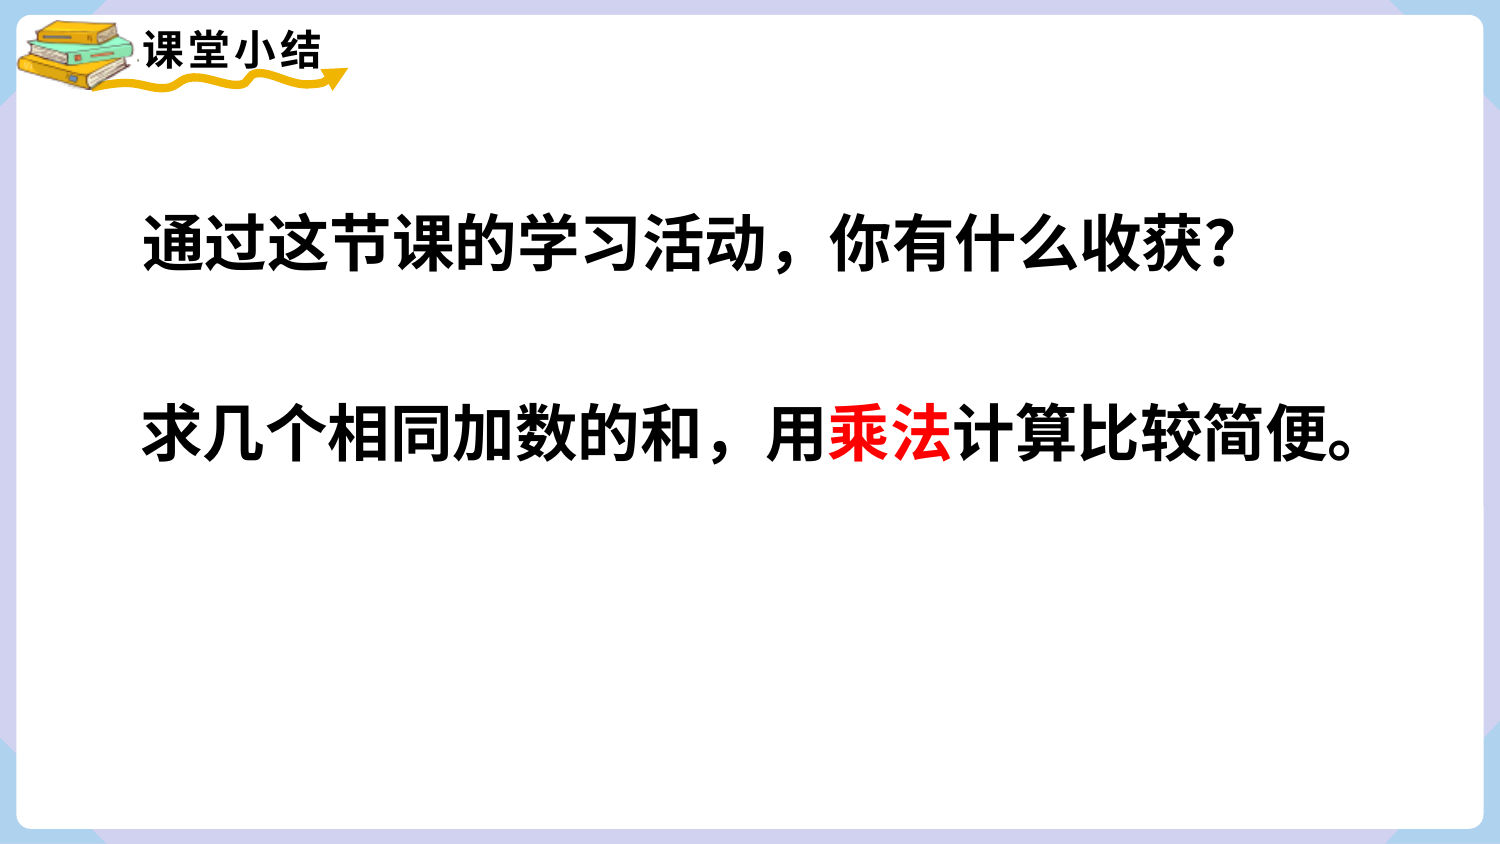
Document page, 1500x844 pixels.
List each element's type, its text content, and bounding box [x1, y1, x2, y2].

text_box 通过这节课的学习活动，你有什么收获？ [127, 159, 1373, 287]
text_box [12, 20, 350, 96]
text_box 求几个相同加数的和，用乘法计算比较简便。 [125, 372, 1428, 477]
text_box 课堂小结 [127, 15, 338, 20]
